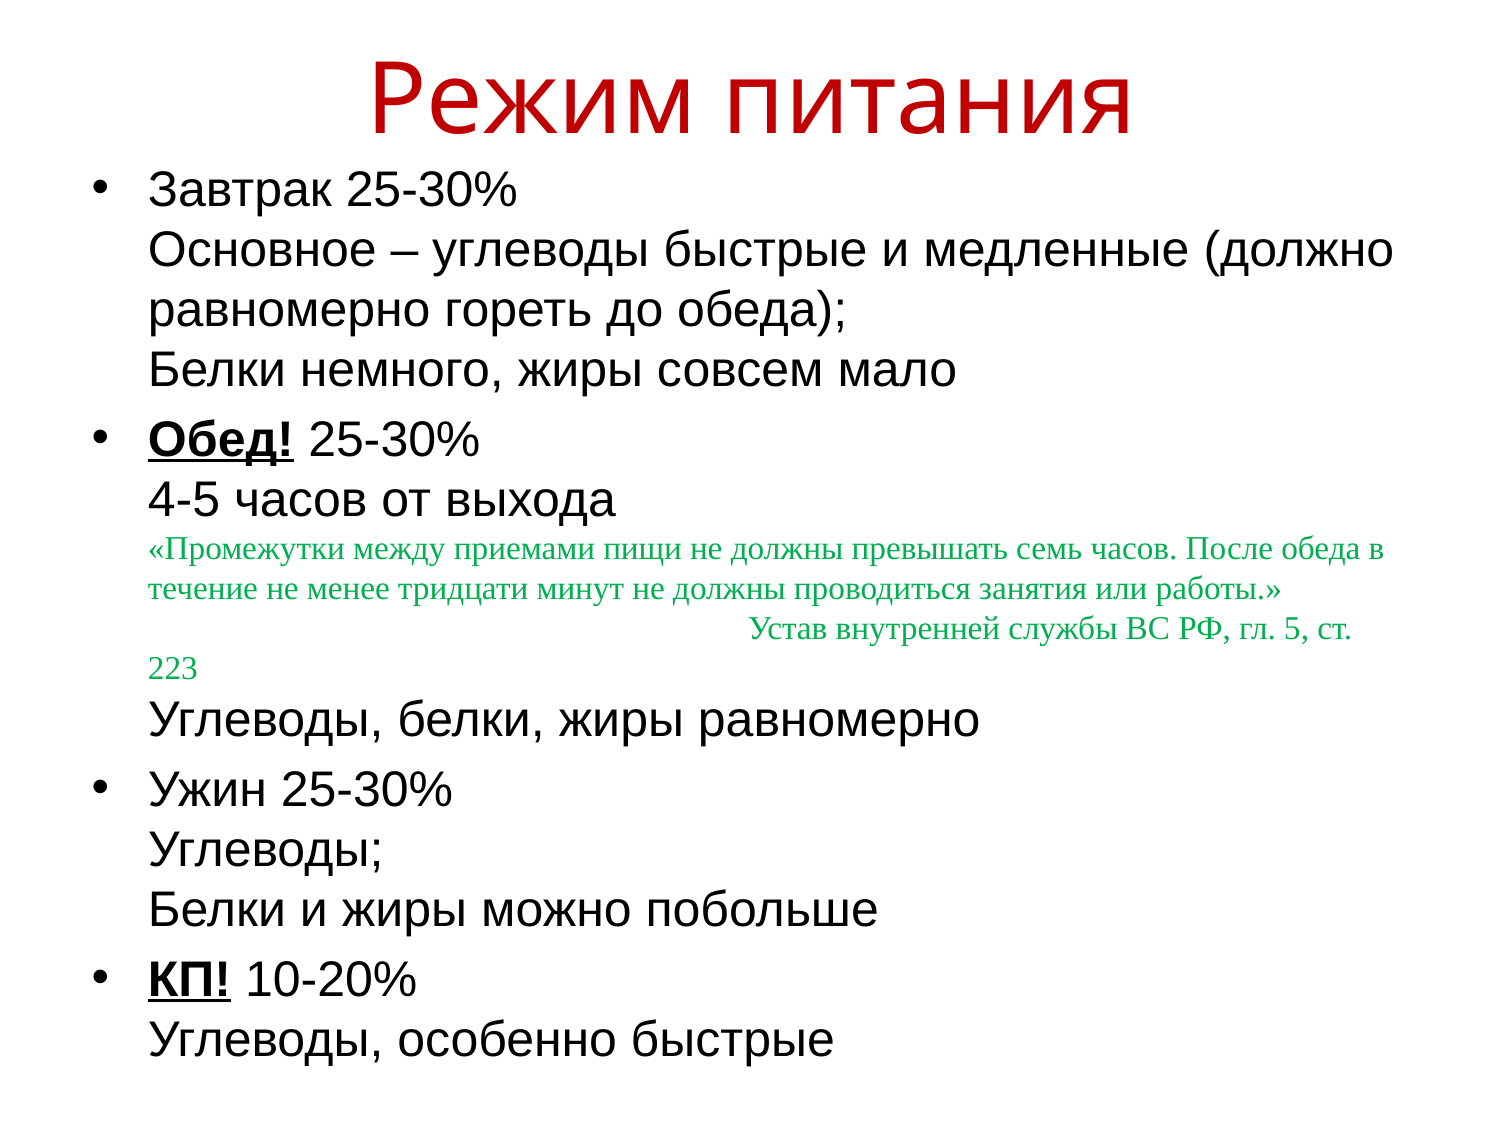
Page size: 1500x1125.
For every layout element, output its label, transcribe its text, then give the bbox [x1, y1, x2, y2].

list Завтрак 25-30% Основное – углеводы быстрые и медленные (должно равномерно гореть до обеда); Белки немного, жиры совсем мало Обед! 25-30% 4-5 часов от выхода «Промежутки между приемами пищи не должны превышать семь часов. После обеда в течение не менее тридцати минут не должны проводиться занятия или работы.» Устав внутренней службы ВС РФ, гл. 5, ст. 223 Углеводы, белки, жиры равномерно Ужин 25-30% Углеводы; Белки и жиры можно побольше КП! 10-20% Углеводы, особенно быстрые [76, 149, 1427, 1083]
title Режим питания [76, 0, 1427, 149]
